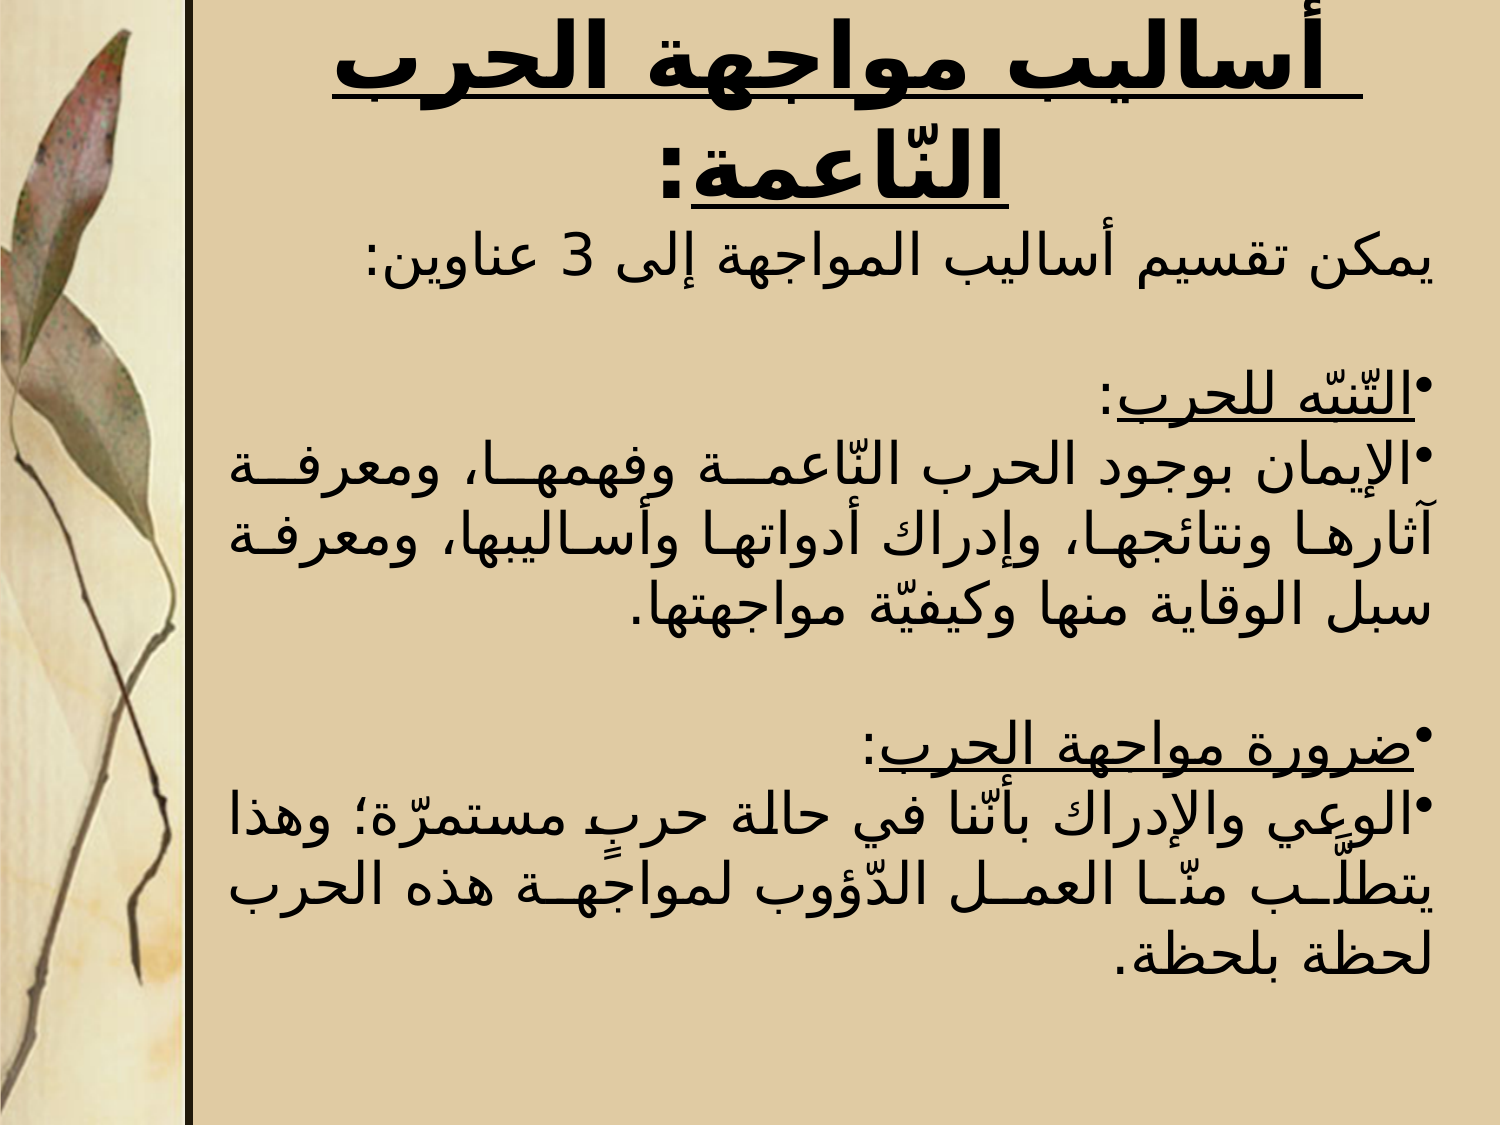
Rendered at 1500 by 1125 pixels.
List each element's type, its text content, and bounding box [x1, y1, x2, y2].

text_box أساليب مواجهة الحرب النّاعمة: يمكن تقسيم أساليب المواجهة إلى 3 عناوين: التّنبّه للحرب: الإيمان بوجود الحرب النّاعمة وفهمها، ومعرفة آثارها ونتائجها، وإدراك أدواتها وأساليبها، ومعرفة سبل الوقاية منها وكيفيّة مواجهتها. ضرورة مواجهة الحرب: الوعي والإدراك بأنّنا في حالة حربٍ مستمرّة؛ وهذا يتطلَّب منّا العمل الدّؤوب لمواجهة هذه الحرب لحظة بلحظة. [212, 0, 1450, 994]
picture [0, 0, 185, 1125]
